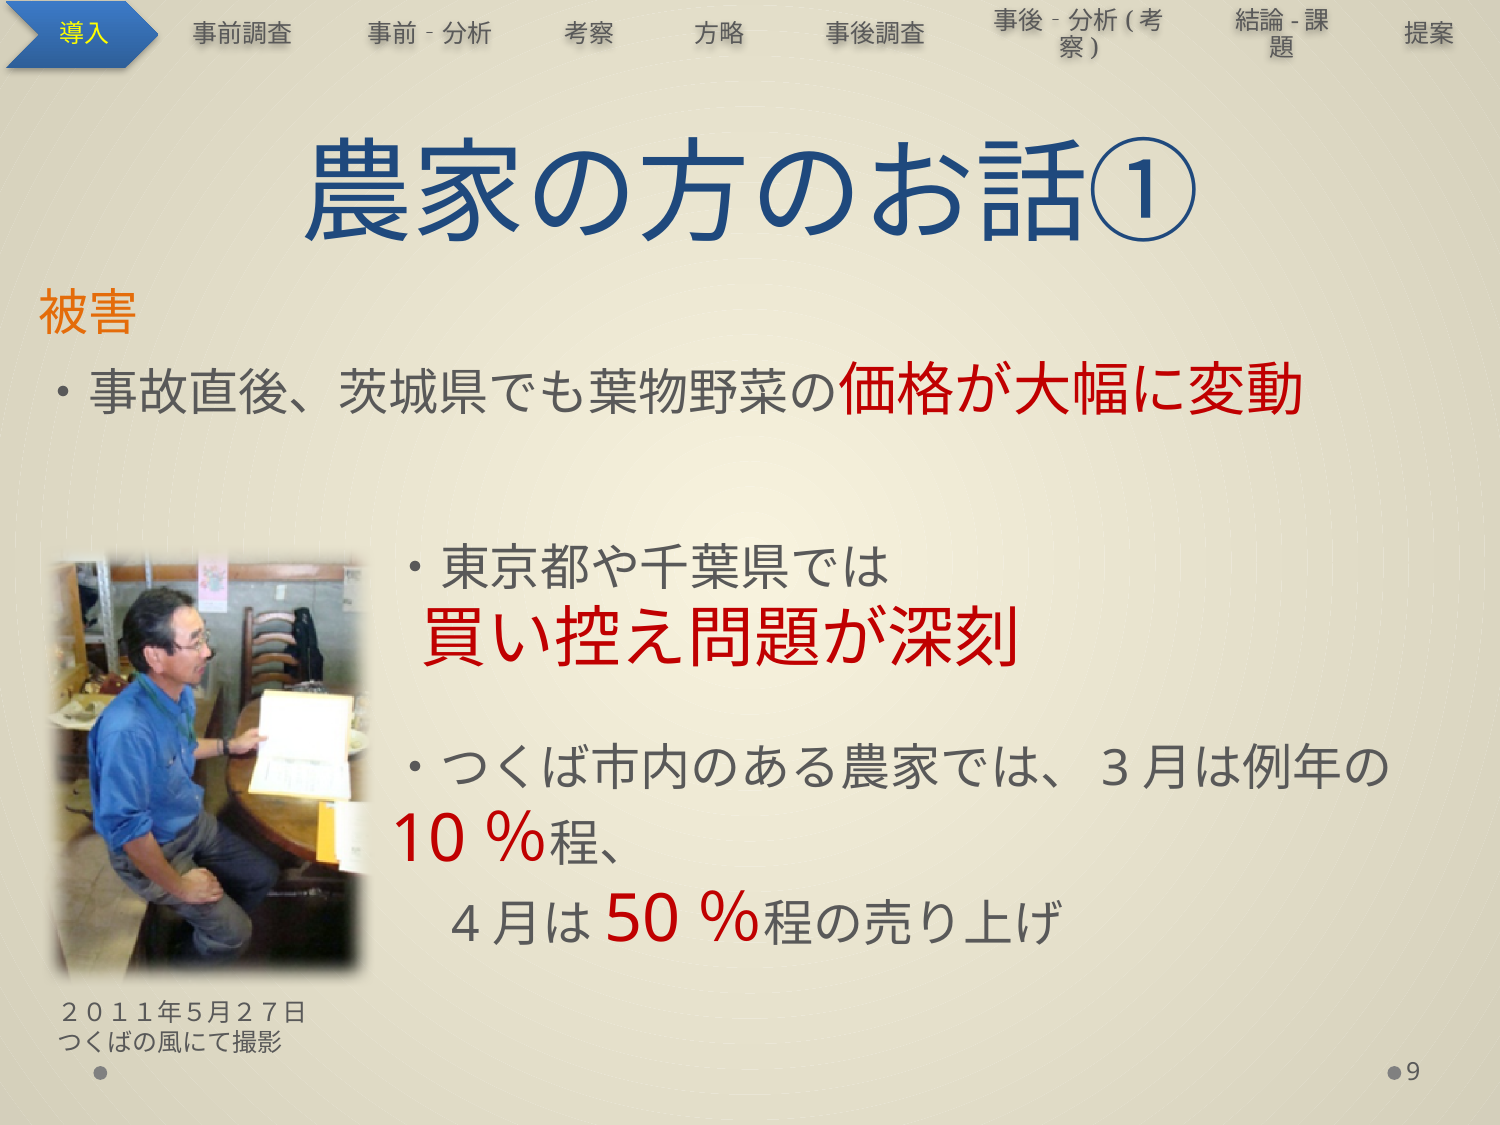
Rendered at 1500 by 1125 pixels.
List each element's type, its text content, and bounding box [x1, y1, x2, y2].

list 被害 ・事故直後、茨城県でも葉物野菜の価格が大幅に変動 [23, 272, 1500, 510]
text_box ２０１１年５月２７日 つくばの風にて撮影 [43, 996, 361, 1064]
picture [41, 543, 376, 988]
text_box ・東京都や千葉県では 買い控え問題が深刻 ・つくば市内のある農家では、3月は例年の10％程、 4月は50％程の売り上げ [375, 467, 1500, 963]
title 農家の方のお話① [75, 76, 1425, 263]
slide_number 9 [1401, 1042, 1494, 1103]
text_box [5, 0, 1500, 69]
